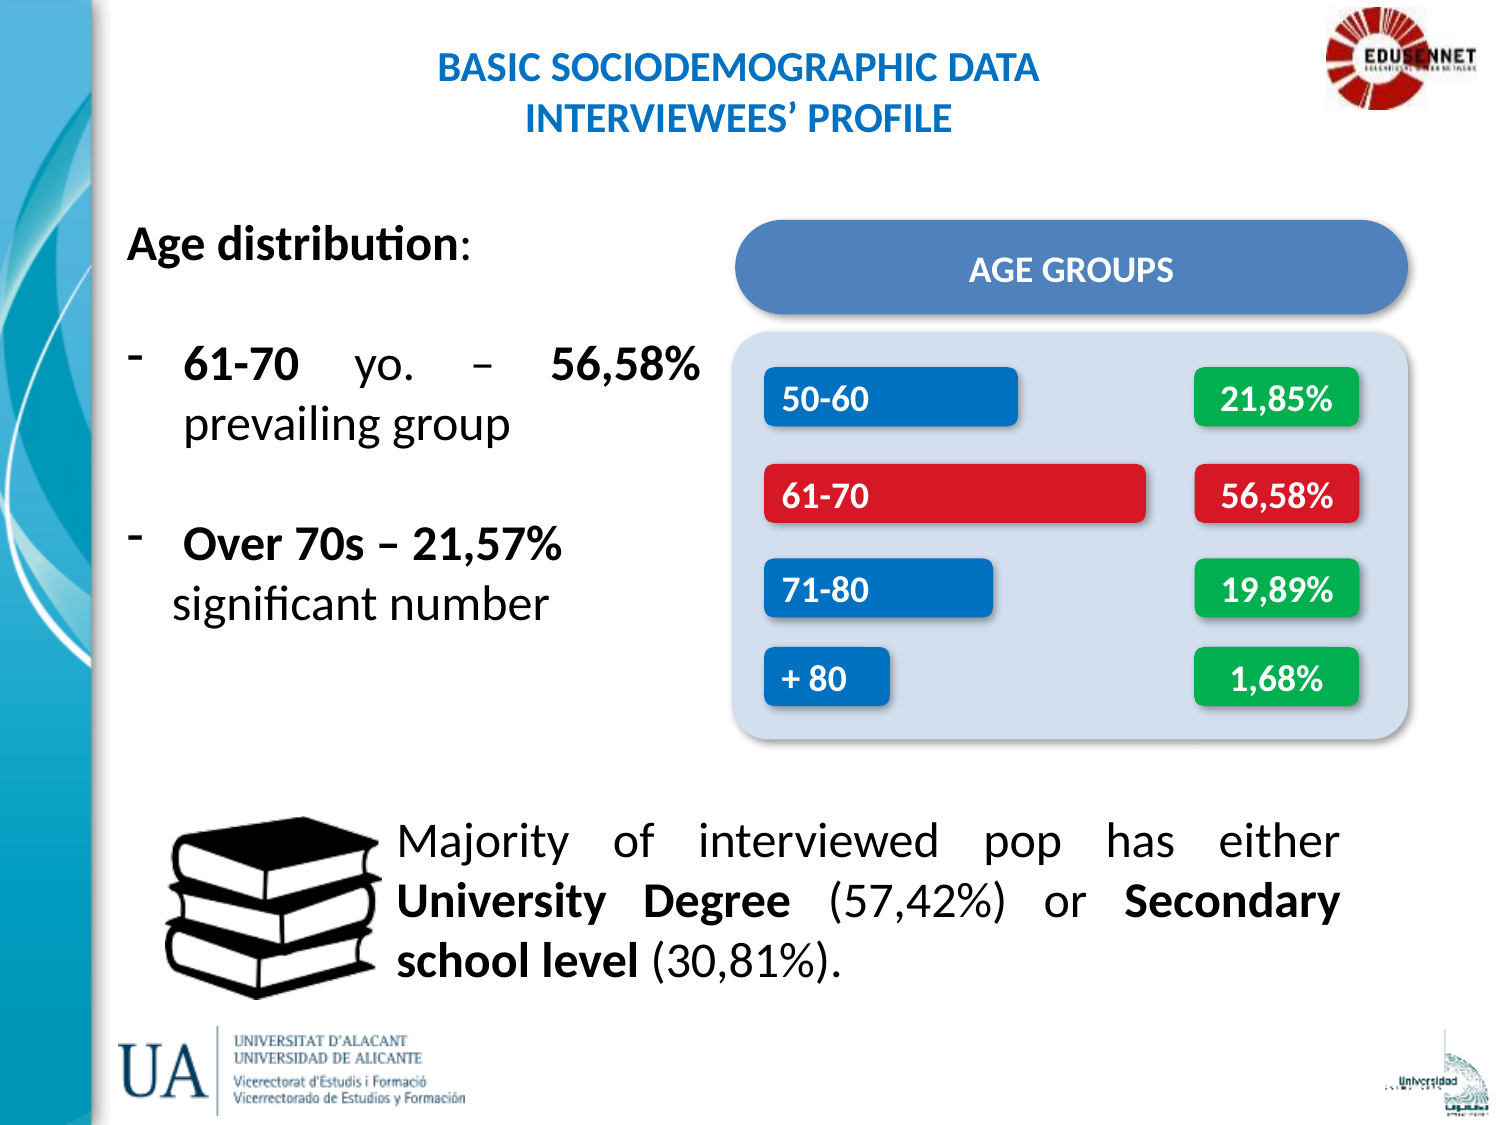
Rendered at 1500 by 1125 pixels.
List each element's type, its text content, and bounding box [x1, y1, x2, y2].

text_box 56,58% [1192, 461, 1362, 526]
text_box Age distribution: 61-70 yo. – 56,58% prevailing group Over 70s – 21,57% significant number [112, 203, 716, 638]
picture [1326, 7, 1495, 111]
text_box 19,89% [1192, 556, 1362, 620]
text_box Majority of interviewed pop has either University Degree (57,42%) or Secondary school level (30,81%). [381, 800, 1356, 996]
text_box 71-80 [761, 556, 996, 620]
text_box AGE GROUPS [733, 217, 1411, 317]
picture [1384, 1029, 1489, 1118]
picture [165, 815, 382, 1000]
text_box 1,68% [1191, 644, 1361, 709]
text_box + 80 [761, 644, 892, 709]
text_box 21,85% [1191, 365, 1361, 429]
title BASIC SOCIODEMOGRAPHIC DATA INTERVIEWEES’ PROFILE [73, 30, 1405, 149]
text_box 50-60 [761, 365, 1021, 429]
picture [118, 1026, 465, 1116]
picture [0, 0, 110, 1125]
text_box 61-70 [761, 461, 1148, 526]
text_box [729, 329, 1411, 742]
